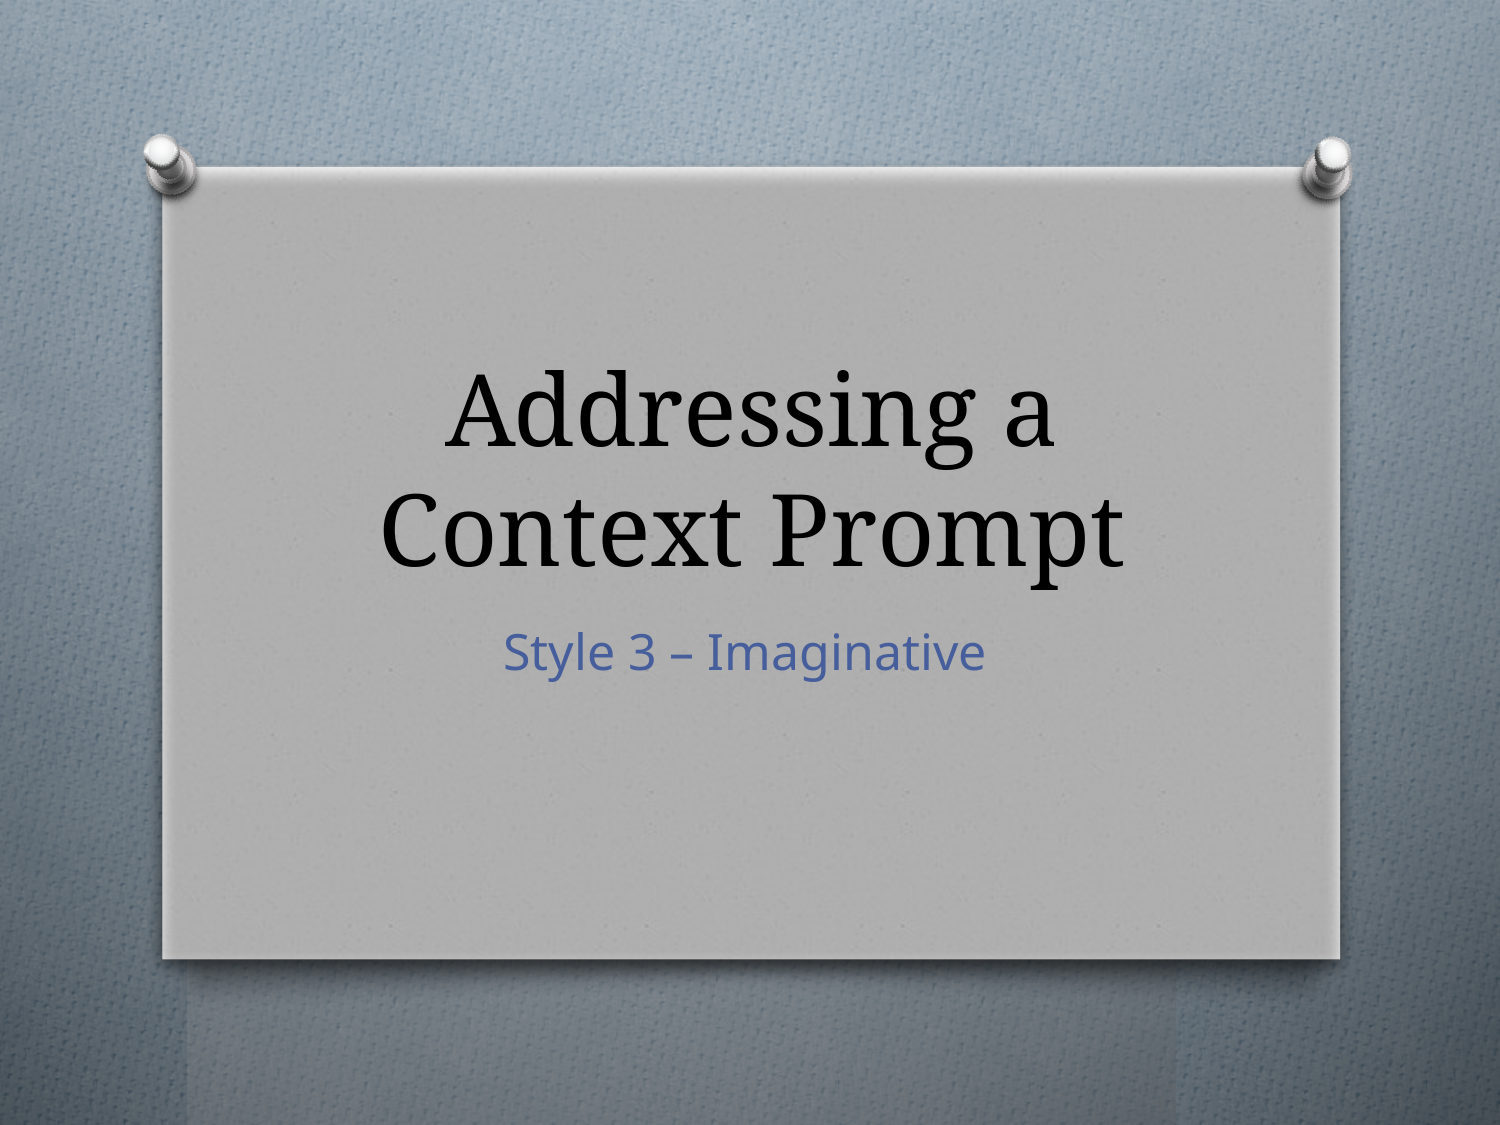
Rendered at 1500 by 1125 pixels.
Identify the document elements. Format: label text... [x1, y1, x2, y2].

picture [112, 100, 235, 224]
subtitle Style 3 – Imaginative [283, 612, 1221, 863]
picture [1274, 109, 1396, 230]
title Addressing a Context Prompt [283, 294, 1223, 595]
